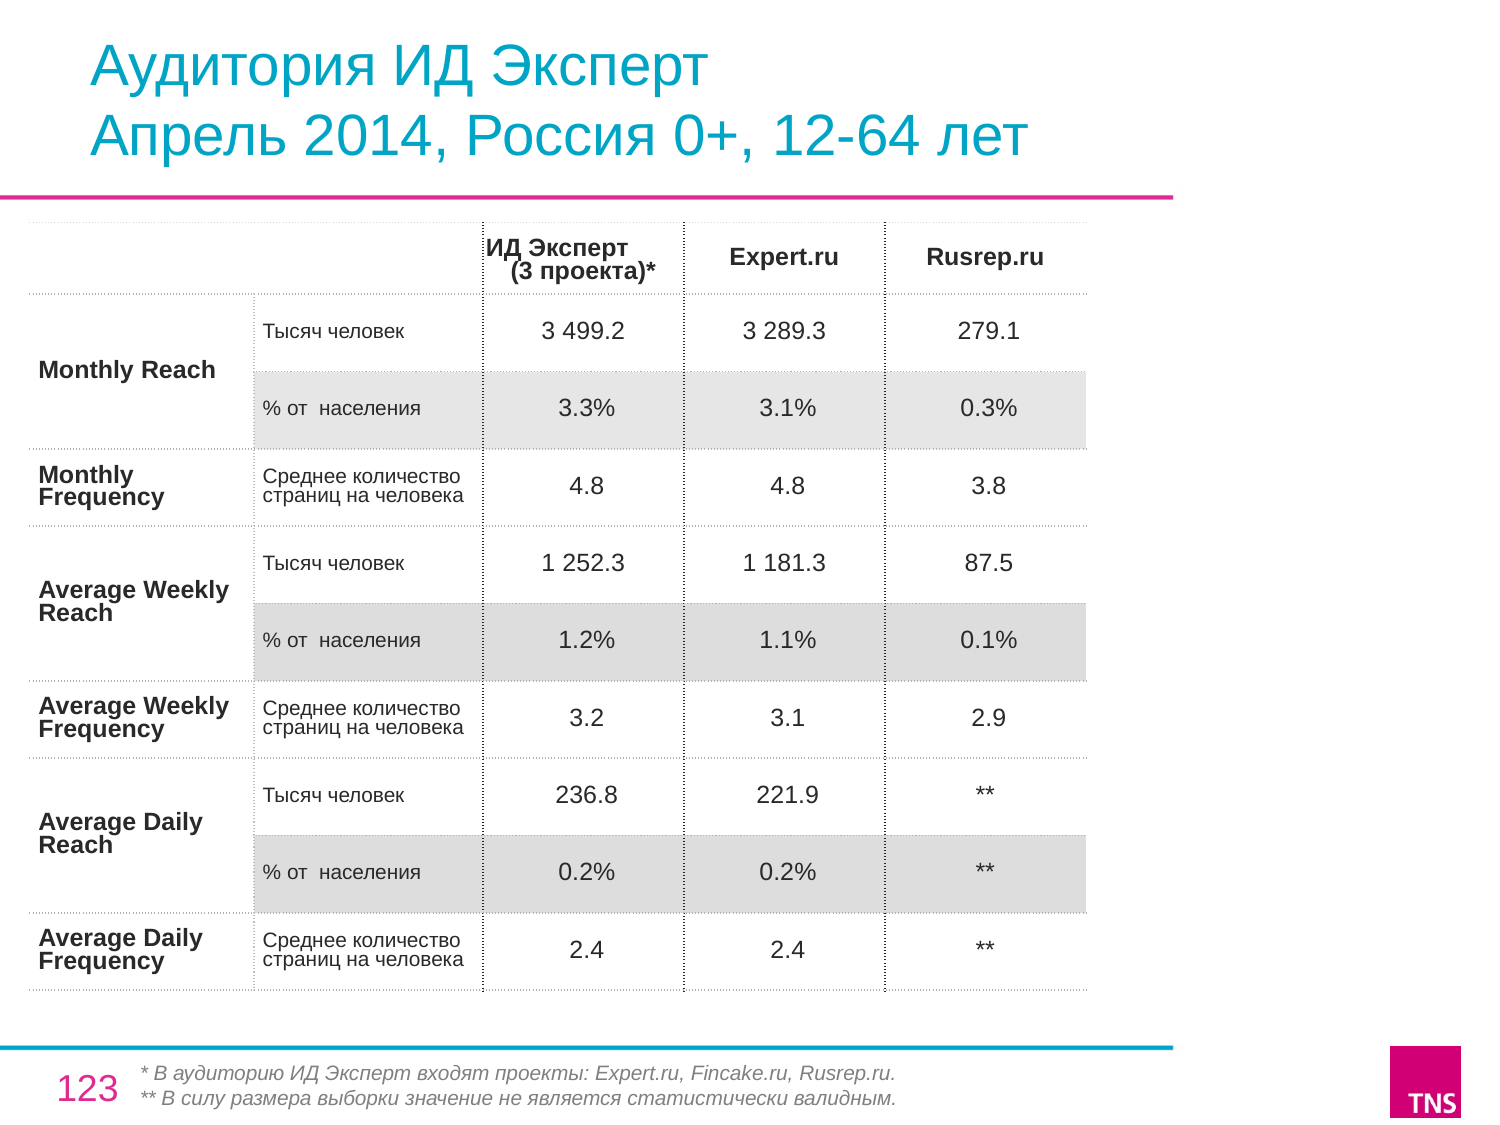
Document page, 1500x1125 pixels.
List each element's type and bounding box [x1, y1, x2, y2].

table_header [29, 223, 1086, 294]
text_box [124, 1052, 1463, 1117]
table_cell [29, 294, 1086, 990]
title [74, 8, 1476, 187]
picture [0, 0, 1500, 1125]
slide_number [40, 1055, 392, 1125]
